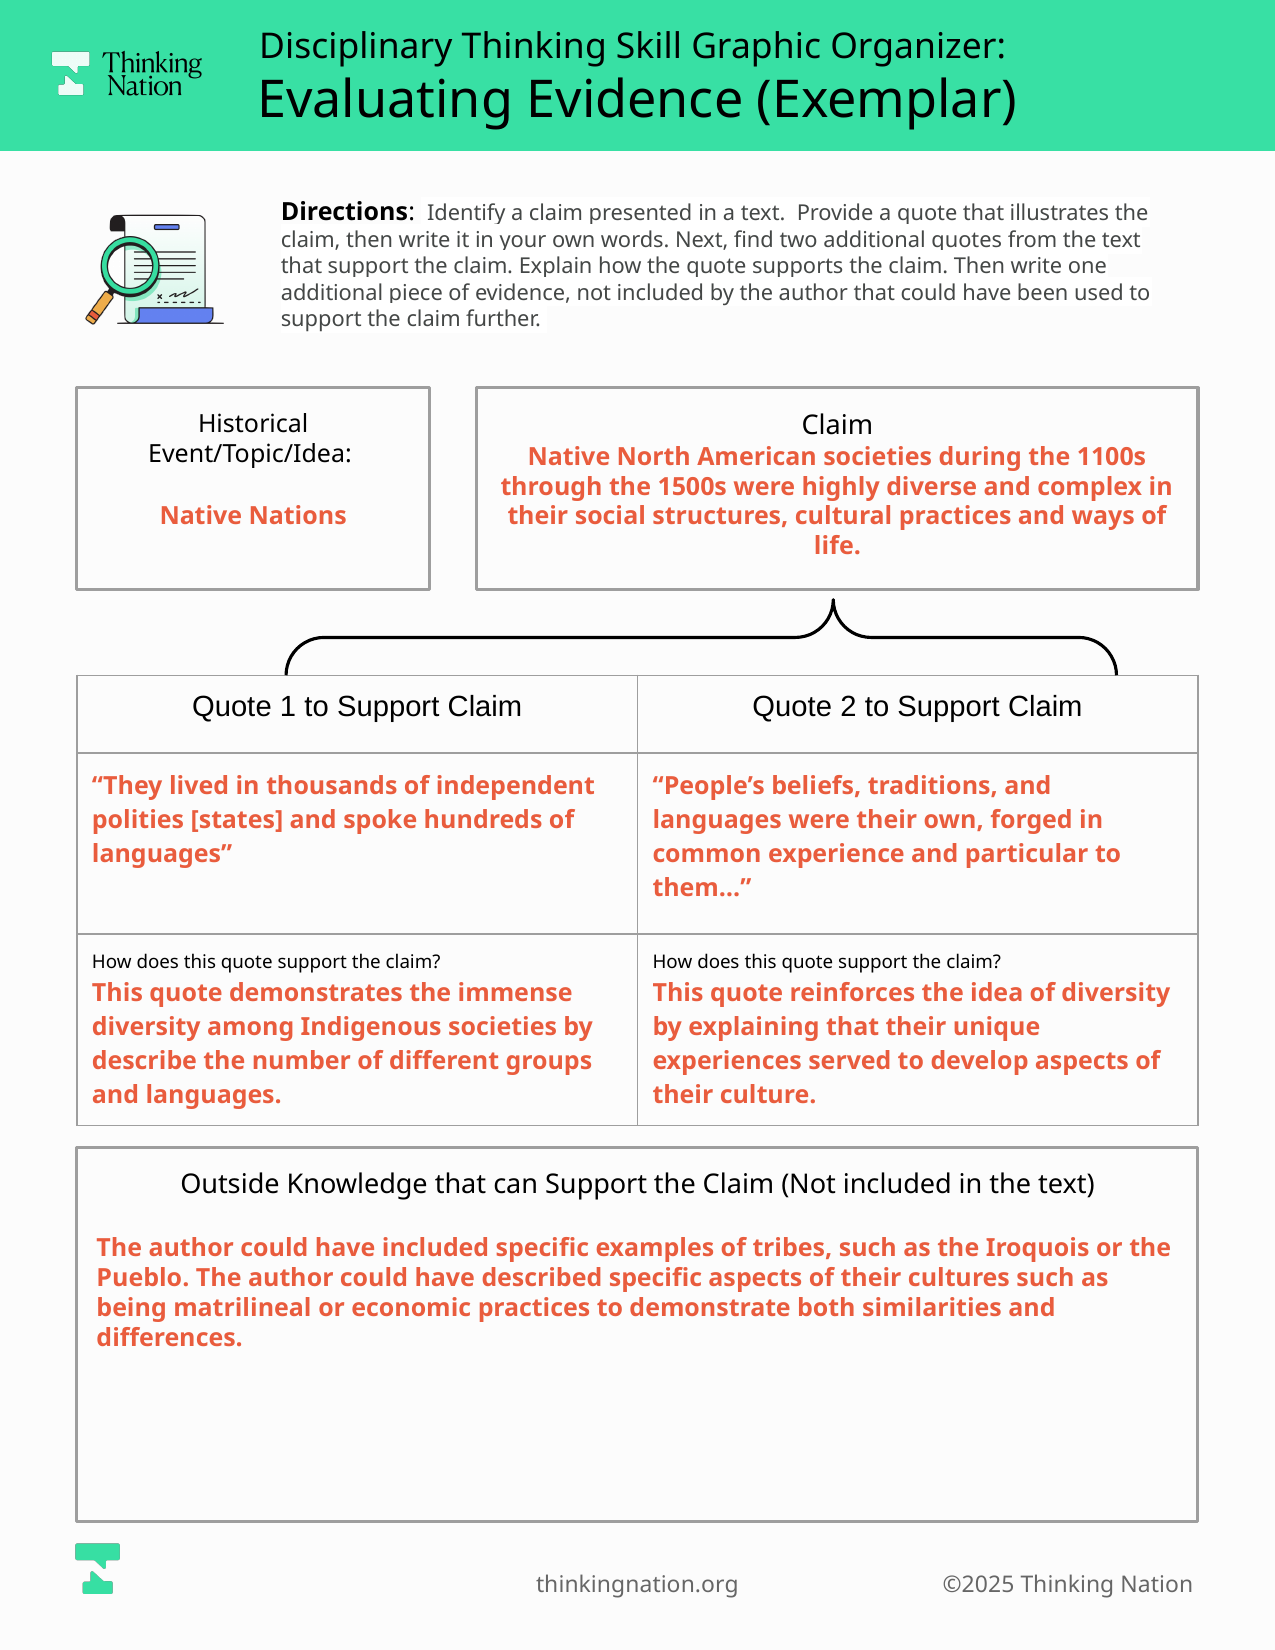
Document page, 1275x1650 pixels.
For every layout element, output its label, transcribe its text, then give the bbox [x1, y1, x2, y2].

text_box Historical Event/Topic/Idea: Native Nations [76, 387, 430, 590]
picture [62, 1533, 133, 1604]
table_header Quote 1 to Support Claim [78, 676, 637, 752]
text_box Claim Native North American societies during the 1100s through the 1500s were highly diverse and complex in their social structures, cultural practices and ways of life. [476, 387, 1199, 590]
text_box Directions: Identify a claim presented in a text. Provide a quote that illustrates the claim, then write it in your own words. Next, find two additional quotes from the text that support the claim. Explain how the quote supports the claim. Then write one additional piece of evidence, not included by the author that could have been used to support the claim further. [262, 207, 1198, 319]
text_box Outside Knowledge that can Support the Claim (Not included in the text) The author could have included specific examples of tribes, such as the Iroquois or the Pueblo. The author could have described specific aspects of their cultures such as being matrilineal or economic practices to demonstrate both similarities and differences. [76, 1147, 1198, 1522]
table_cell “They lived in thousands of independent polities [states] and spoke hundreds of languages” [78, 754, 637, 933]
text_box [286, 599, 1117, 676]
text_box thinkingnation.org [486, 1553, 789, 1605]
table_cell How does this quote support the claim? This quote demonstrates the immense diversity among Indigenous societies by describe the number of different groups and languages. [78, 935, 637, 1125]
table_cell How does this quote support the claim? This quote reinforces the idea of diversity by explaining that their unique experiences served to develop aspects of their culture. [638, 935, 1197, 1125]
picture [35, 37, 207, 109]
table_cell “People’s beliefs, traditions, and languages were their own, forged in common experience and particular to them…” [638, 754, 1197, 933]
table_header Quote 2 to Support Claim [638, 676, 1197, 752]
picture [76, 191, 234, 348]
text_box Disciplinary Thinking Skill Graphic Organizer: Evaluating Evidence (Exemplar) [0, 0, 1275, 151]
text_box ©2025 Thinking Nation [907, 1553, 1210, 1605]
